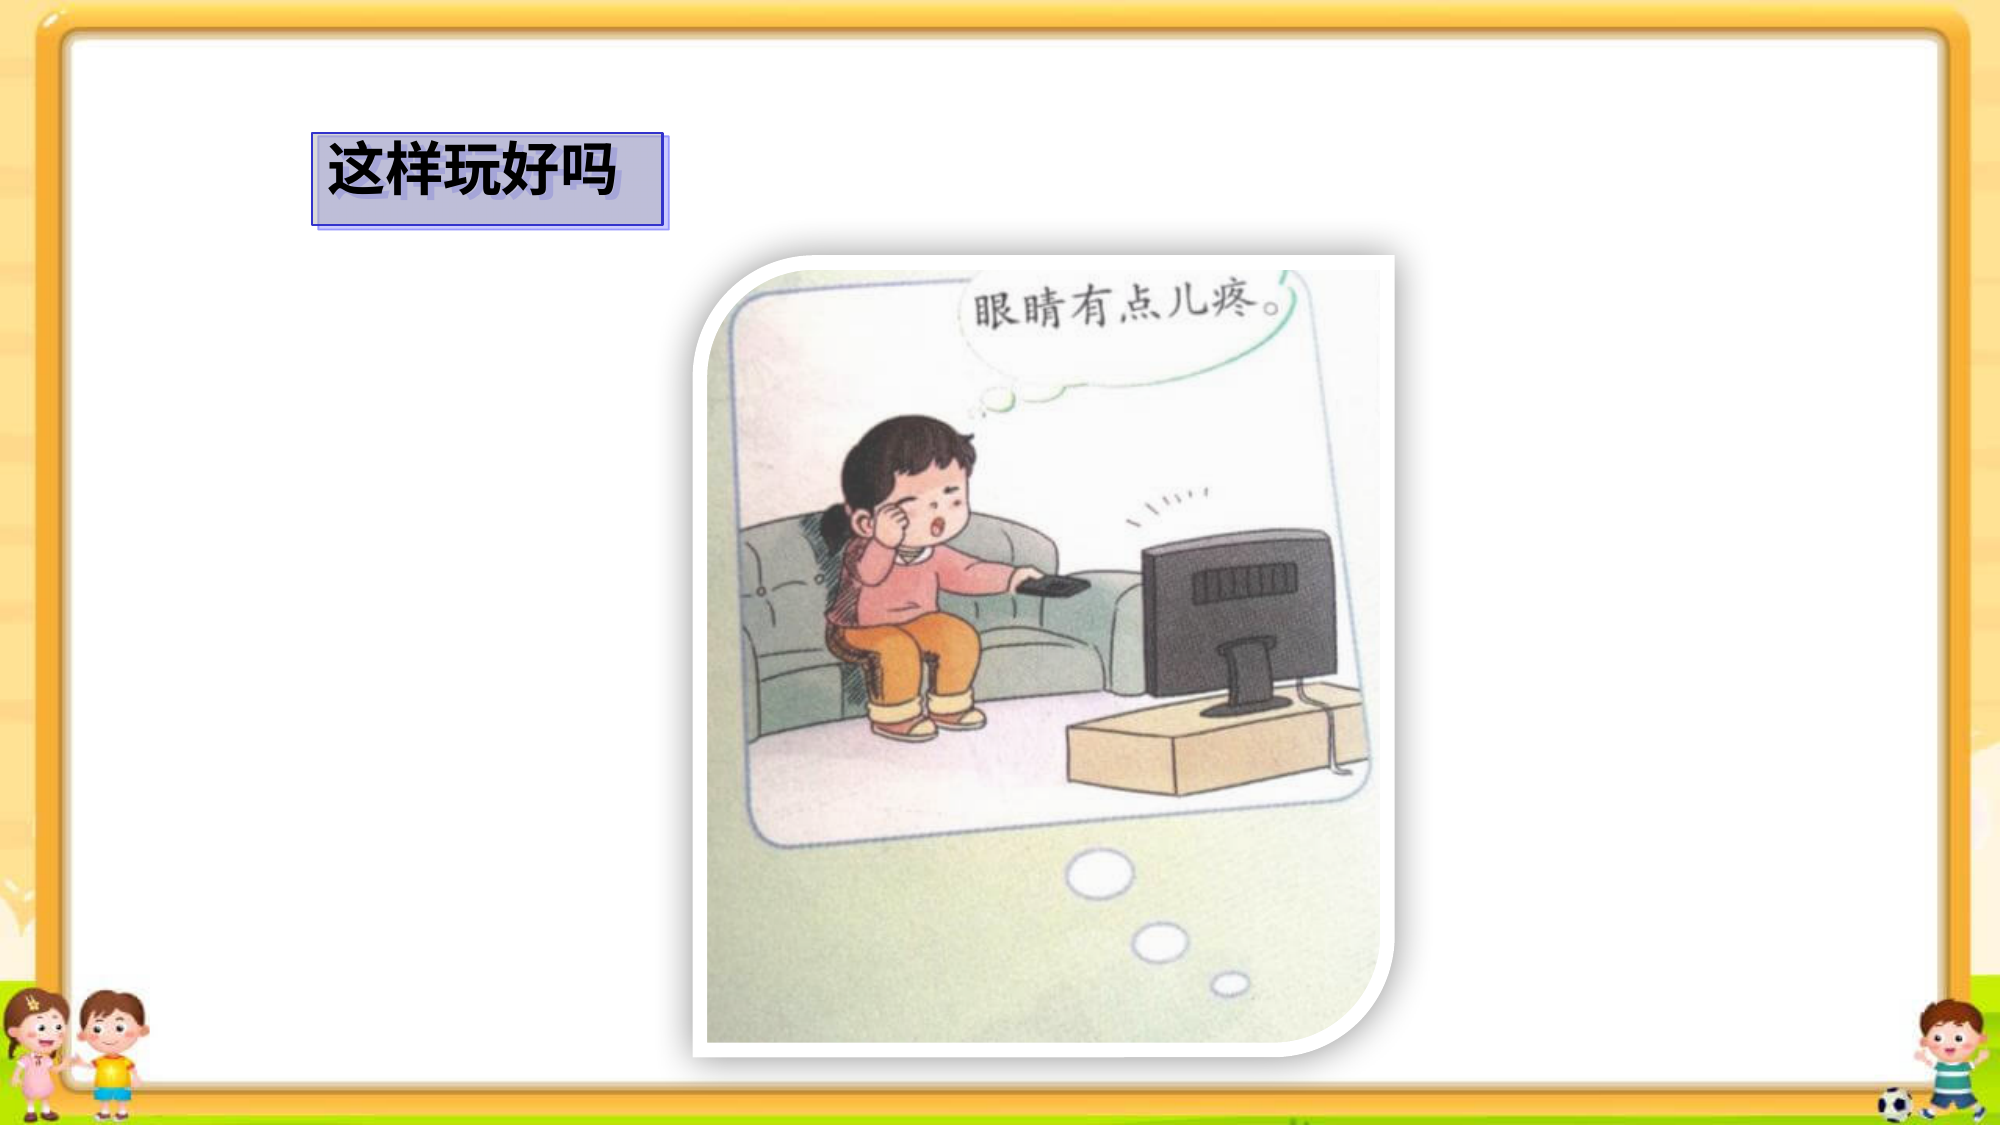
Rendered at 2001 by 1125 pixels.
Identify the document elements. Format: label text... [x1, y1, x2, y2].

picture [0, 0, 2000, 1125]
title 这样玩好吗 [312, 132, 663, 225]
